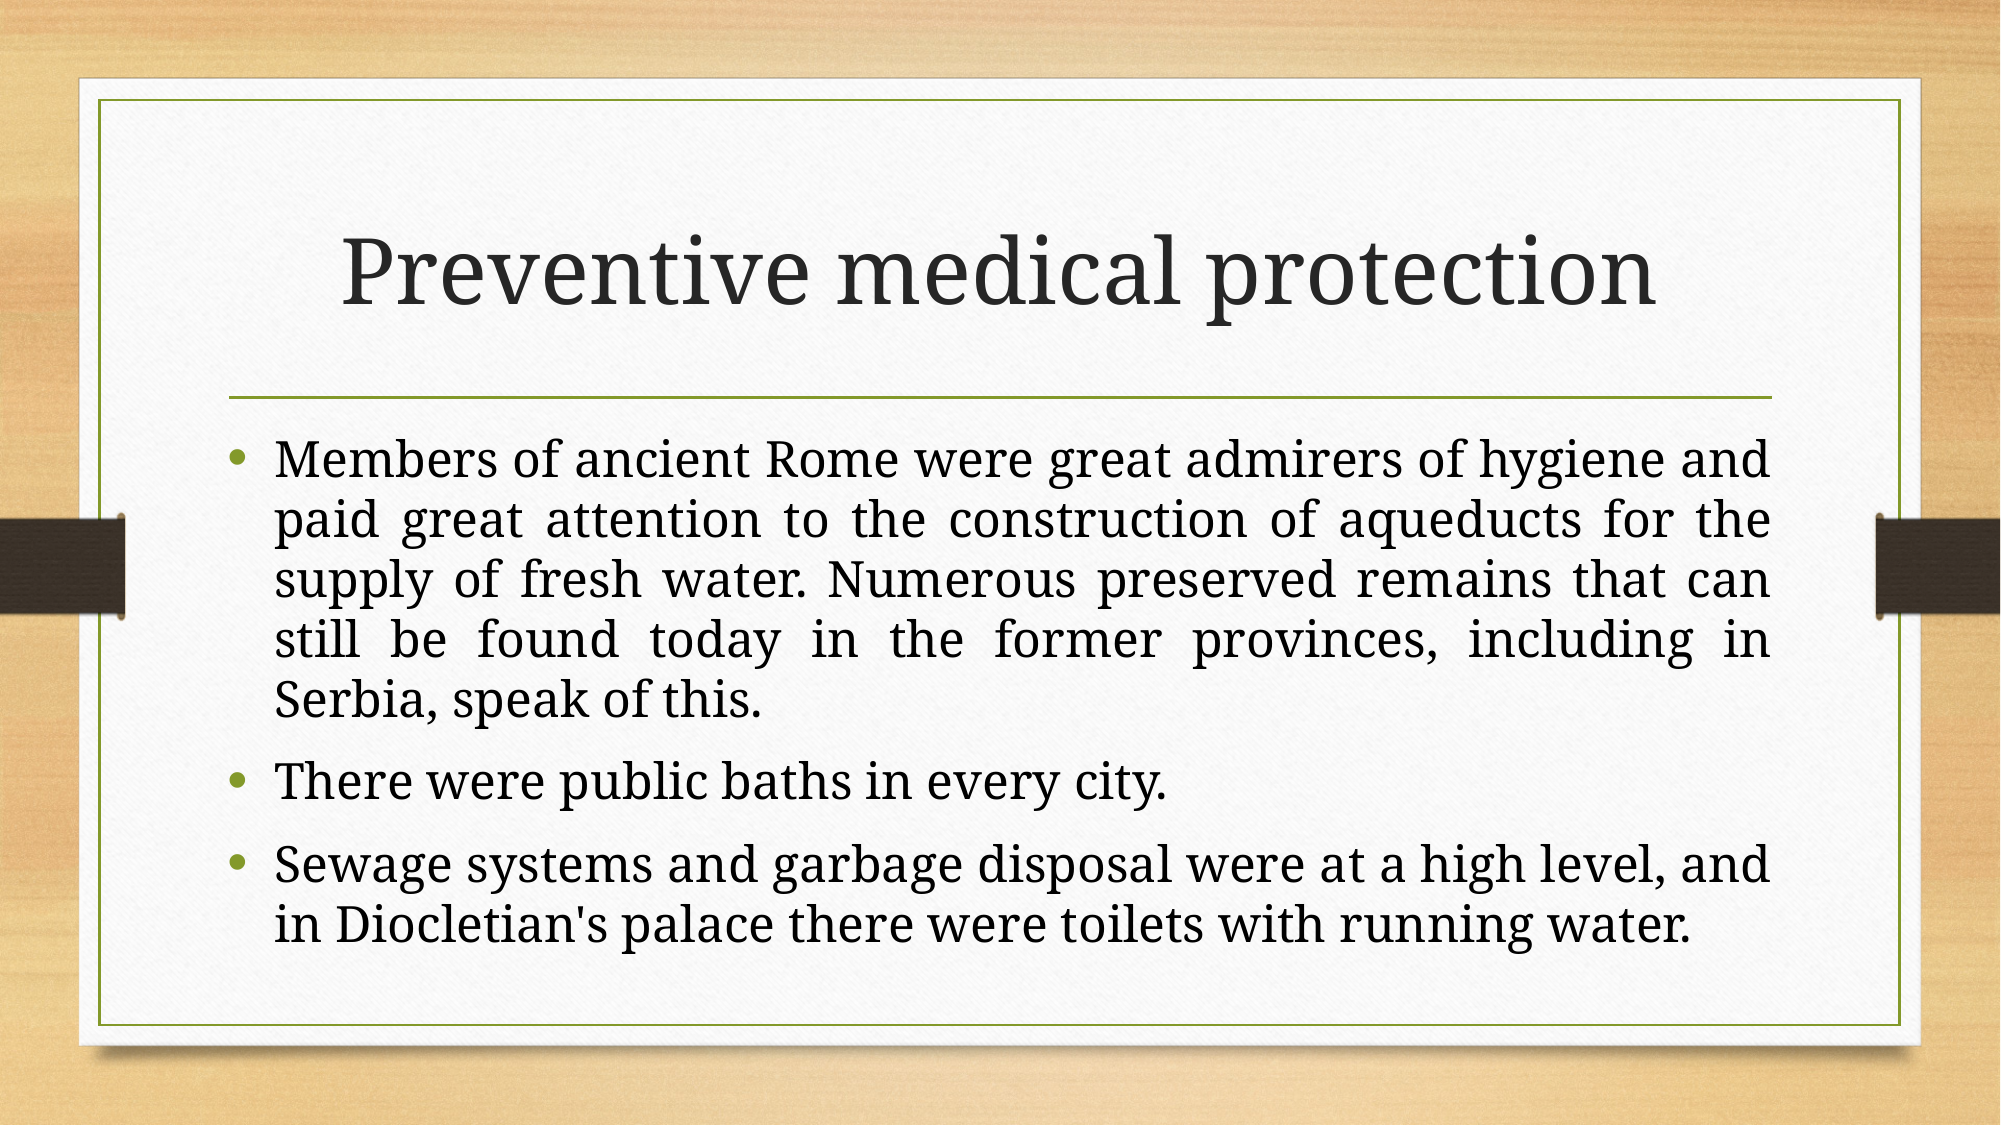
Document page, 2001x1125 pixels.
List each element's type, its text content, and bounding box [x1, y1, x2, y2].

title Preventive medical protection [212, 161, 1788, 375]
list Members of ancient Rome were great admirers of hygiene and paid great attention to the construction of aqueducts for the supply of fresh water. Numerous preserved remains that can still be found today in the former provinces, including in Serbia, speak of this. There were public baths in every city. Sewage systems and garbage disposal were at a high level, and in Diocletian's palace there were toilets with running water. [212, 419, 1788, 964]
picture [0, 0, 2001, 1125]
